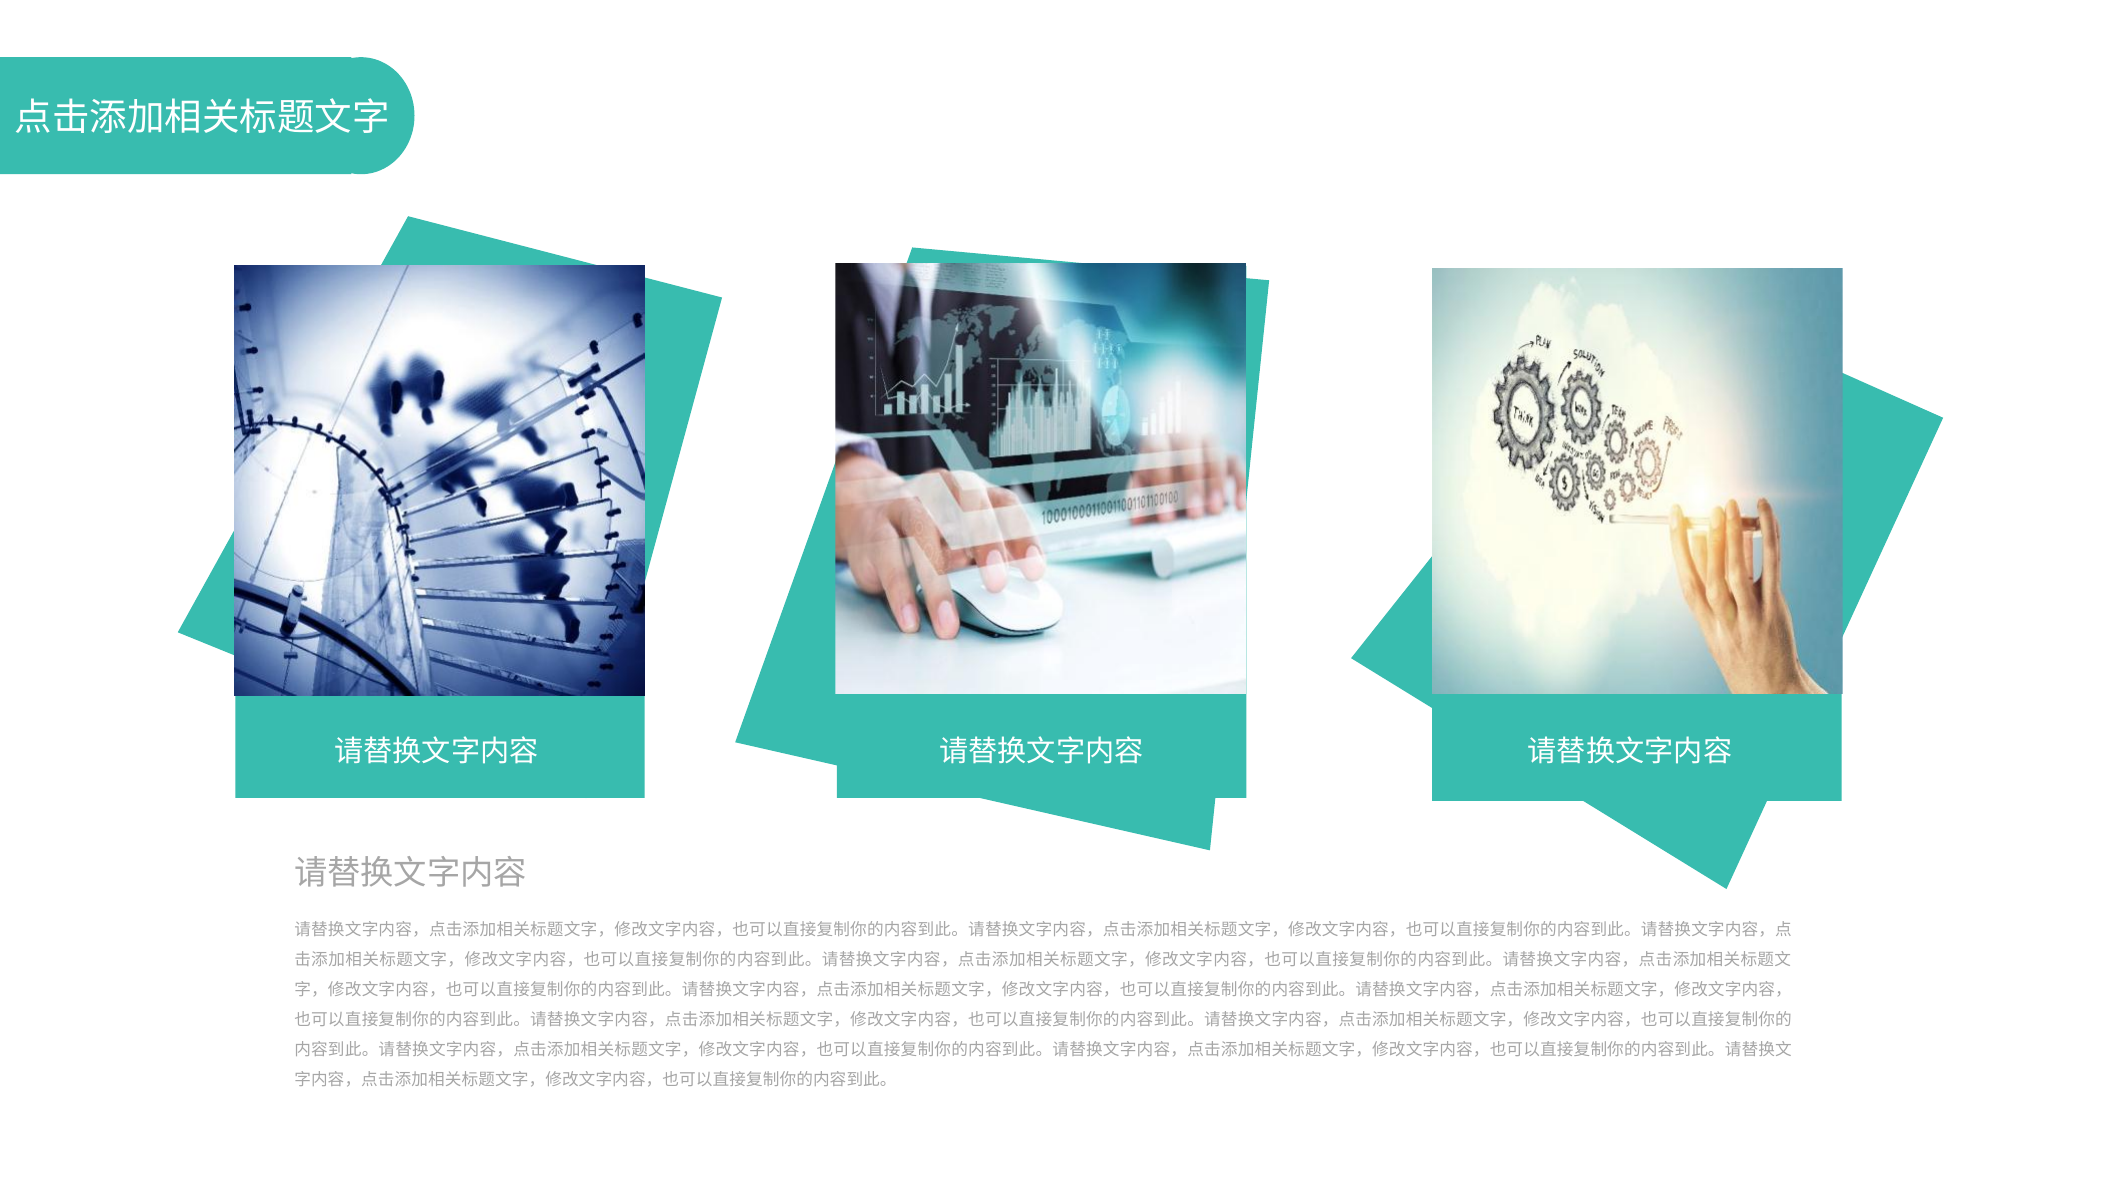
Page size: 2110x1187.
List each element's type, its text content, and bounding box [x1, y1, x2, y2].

text_box [235, 697, 645, 798]
text_box [1583, 801, 1767, 823]
text_box [1431, 268, 1844, 694]
text_box [646, 277, 723, 578]
text_box 请替换文字内容 [924, 707, 1159, 775]
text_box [279, 823, 1809, 1099]
text_box [980, 798, 1216, 823]
text_box [177, 532, 233, 655]
text_box [735, 466, 836, 766]
text_box [834, 262, 1247, 694]
text_box [1432, 694, 1842, 801]
text_box 点击添加相关标题文字 [0, 85, 415, 146]
text_box [836, 694, 1247, 798]
text_box [233, 265, 646, 697]
text_box [1844, 373, 1944, 634]
text_box [907, 247, 1071, 262]
text_box 请替换文字内容 [1512, 707, 1748, 775]
text_box [381, 216, 597, 265]
text_box 请替换文字内容 [319, 707, 554, 775]
text_box [1351, 557, 1432, 708]
text_box [1247, 278, 1270, 494]
